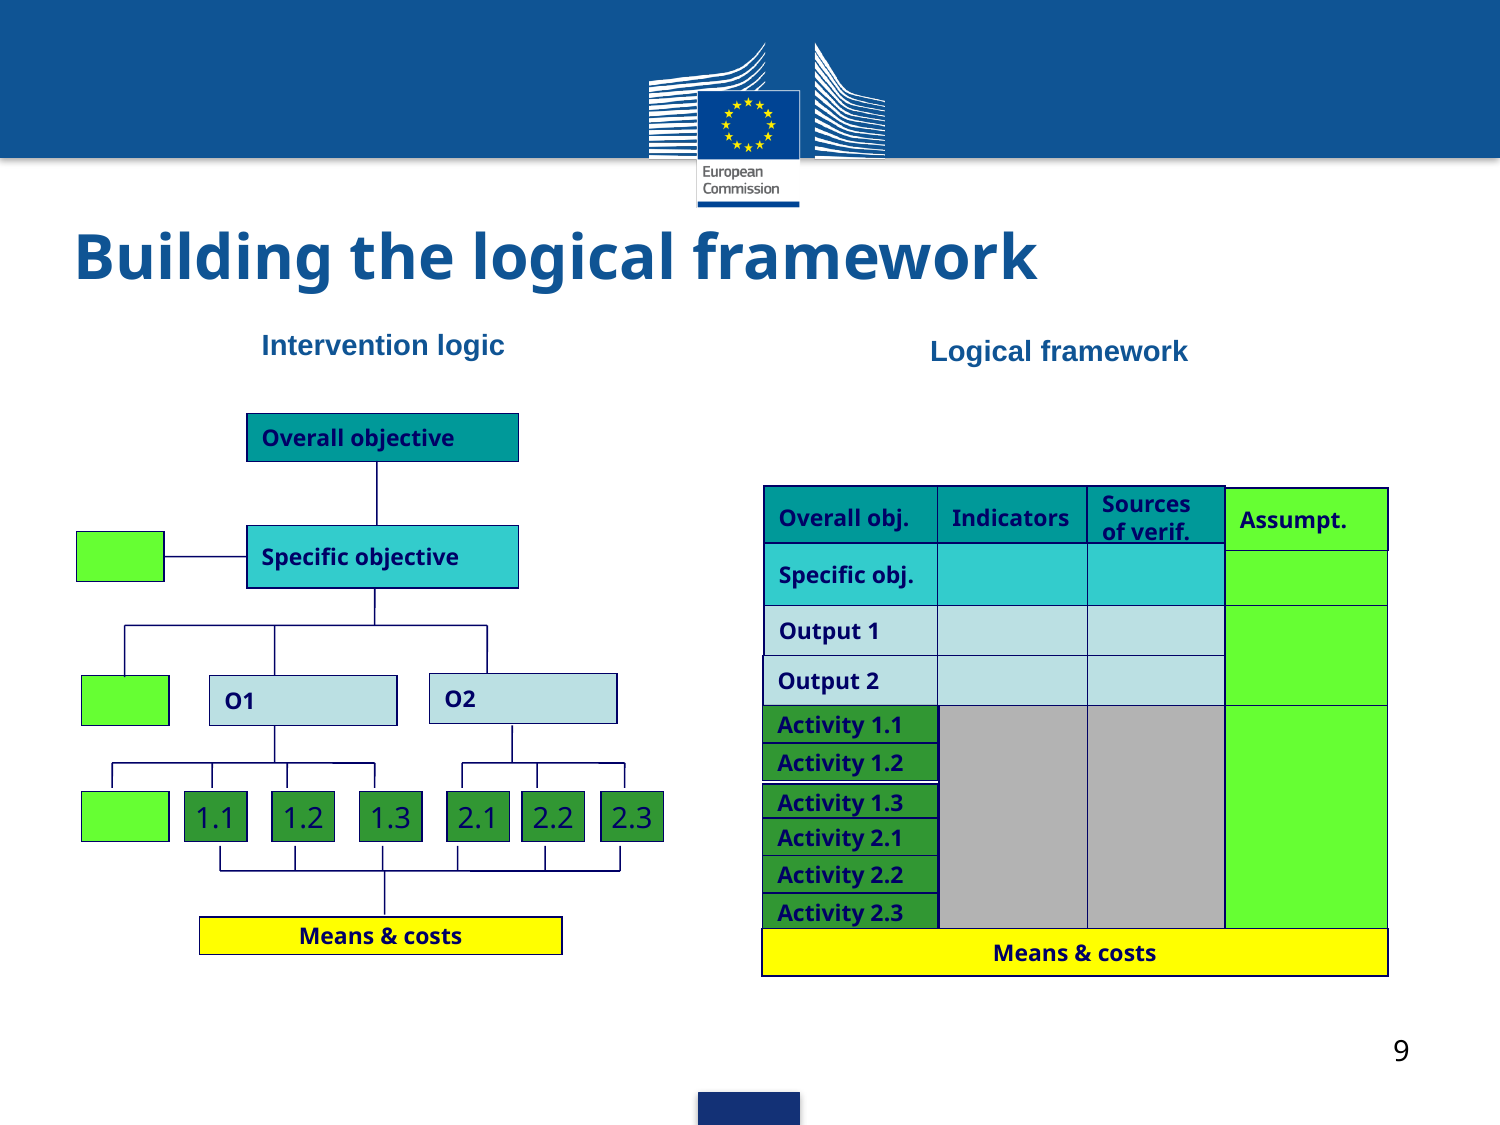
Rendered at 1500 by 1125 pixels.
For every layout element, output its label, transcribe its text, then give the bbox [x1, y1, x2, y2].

text_box Specific obj. [764, 543, 937, 606]
text_box 2.3 [600, 791, 664, 842]
text_box [1225, 605, 1388, 705]
text_box [76, 531, 164, 582]
text_box Logical framework [915, 324, 1424, 375]
text_box 2.2 [522, 791, 585, 842]
text_box [1088, 655, 1225, 706]
text_box Specific objective [246, 525, 519, 588]
text_box [937, 655, 1088, 706]
text_box [1087, 543, 1225, 605]
picture [649, 42, 885, 152]
text_box 9 [1349, 1024, 1425, 1103]
text_box O2 [429, 673, 618, 724]
text_box Activity 2.2 [762, 855, 938, 893]
text_box [1225, 705, 1388, 928]
text_box [1087, 706, 1225, 928]
text_box Activity 1.1 [762, 705, 938, 743]
text_box 1.3 [359, 791, 422, 842]
text_box O1 [209, 675, 398, 726]
text_box Means & costs [199, 916, 562, 955]
text_box [937, 543, 1087, 605]
text_box Means & costs [761, 928, 1388, 976]
text_box Activity 2.3 [762, 893, 938, 928]
text_box 1.1 [184, 791, 247, 842]
text_box Intervention logic [246, 319, 755, 369]
text_box Activity 2.1 [762, 818, 938, 855]
text_box Output 1 [764, 606, 937, 656]
text_box Sources of verif. [1087, 486, 1225, 543]
text_box [81, 791, 169, 842]
text_box Indicators [937, 486, 1087, 543]
text_box 2.1 [447, 791, 510, 842]
text_box 1.2 [272, 791, 335, 842]
text_box [937, 605, 1088, 655]
text_box Output 2 [762, 655, 937, 705]
text_box [81, 675, 169, 726]
text_box [1225, 551, 1388, 605]
text_box [1088, 605, 1225, 655]
text_box Assumpt. [1225, 488, 1388, 551]
text_box Activity 1.3 [762, 783, 938, 818]
text_box Activity 1.2 [762, 743, 938, 781]
text_box [938, 706, 1087, 928]
text_box Overall objective [246, 413, 519, 462]
text_box Overall obj. [763, 486, 937, 549]
title Building the logical framework [0, 152, 1278, 357]
